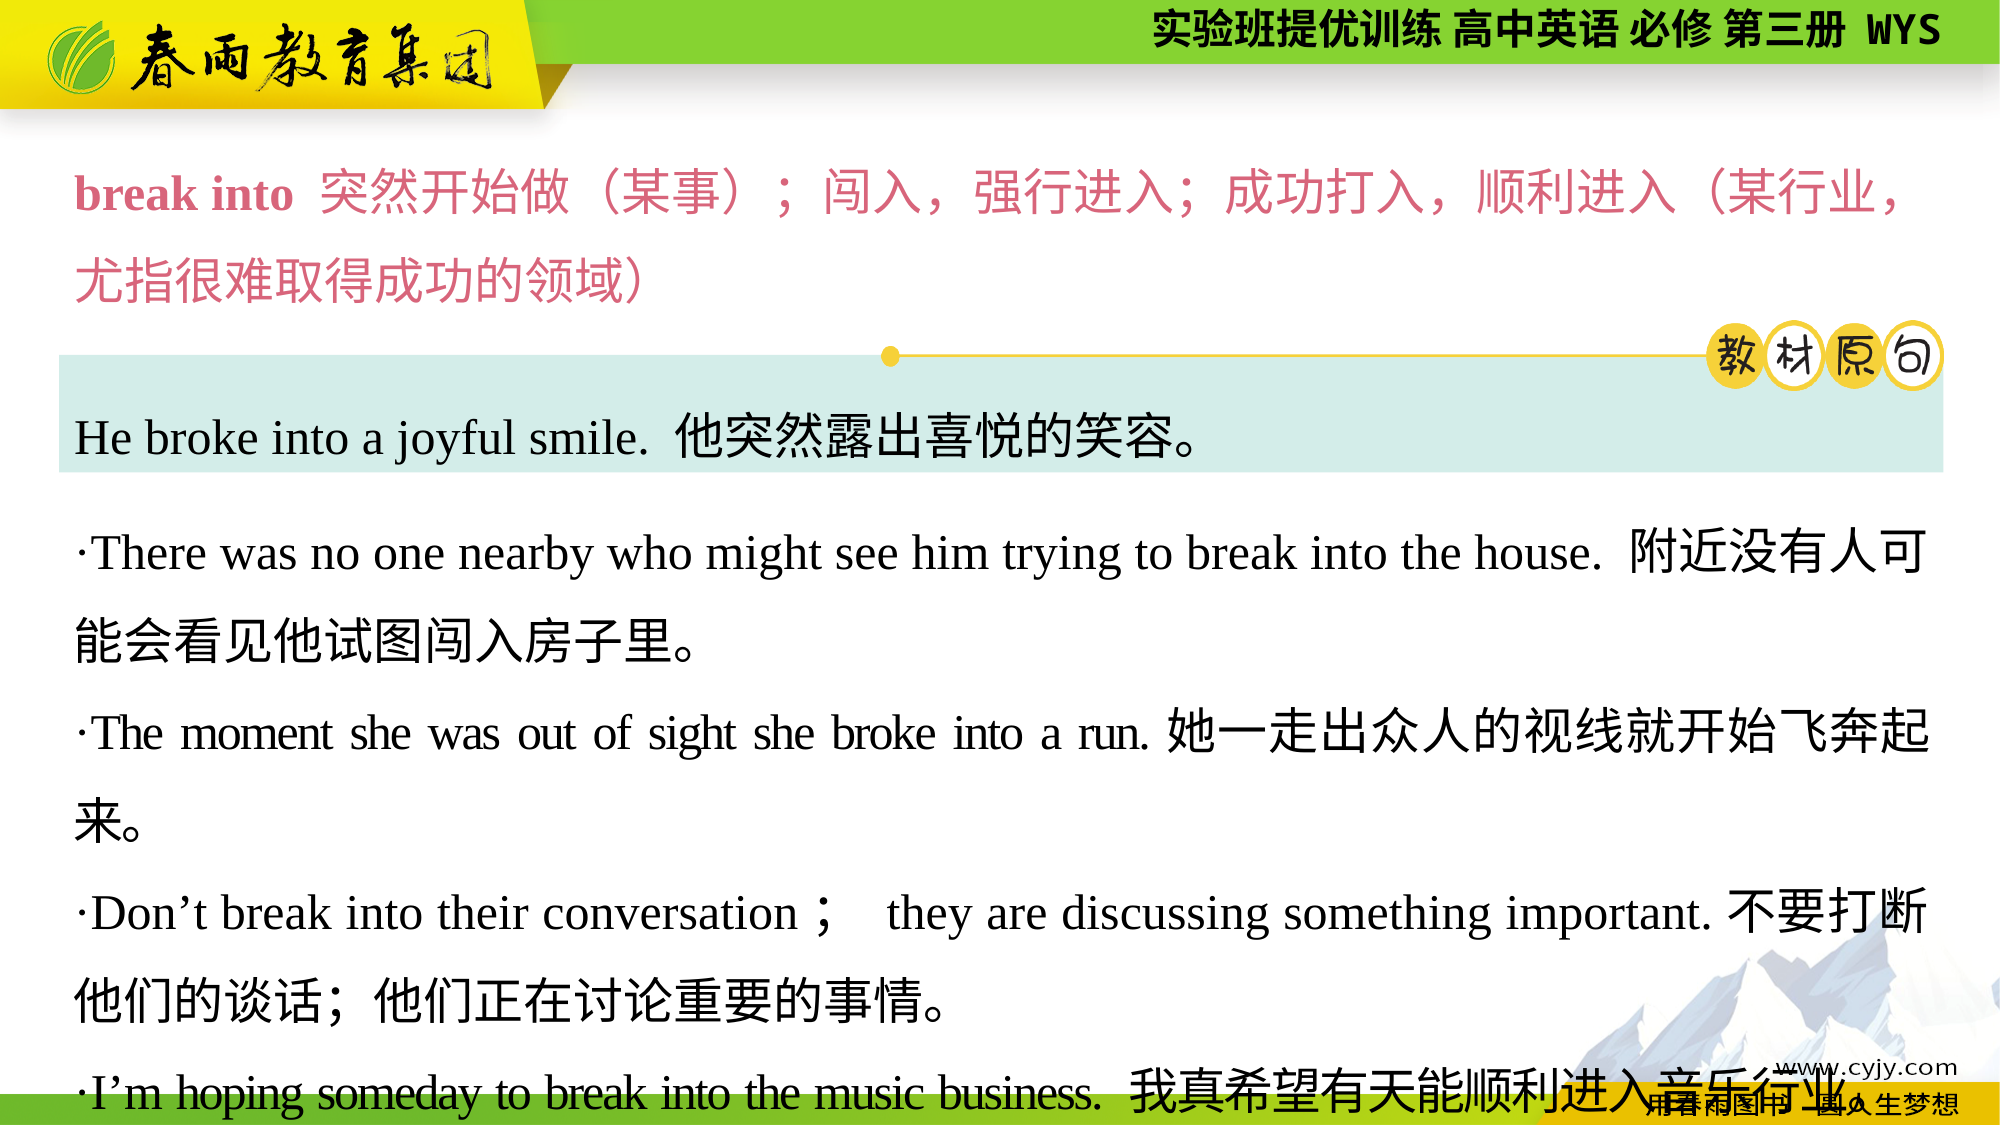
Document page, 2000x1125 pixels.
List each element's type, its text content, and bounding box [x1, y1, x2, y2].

picture [0, 0, 2000, 1125]
text_box ·There was no one nearby who might see him trying to break into the house. 附近没有人可能会看见他试图闯入房子里。 ·The moment she was out of sight she broke into a run.她一走出众人的视线就开始飞奔起来。 ·Don’t break into their conversation； they are discussing something important.不要打断他们的谈话；他们正在讨论重要的事情。 ·I’m hoping someday to break into the music business. 我真希望有天能顺利进入音乐行业。 [59, 481, 1944, 1125]
text_box He broke into a joyful smile. 他突然露出喜悦的笑容。 [59, 354, 1944, 473]
list break into 突然开始做（某事）；闯入，强行进入；成功打入，顺利进入（某行业，尤指很难取得成功的领域） [59, 122, 1944, 308]
